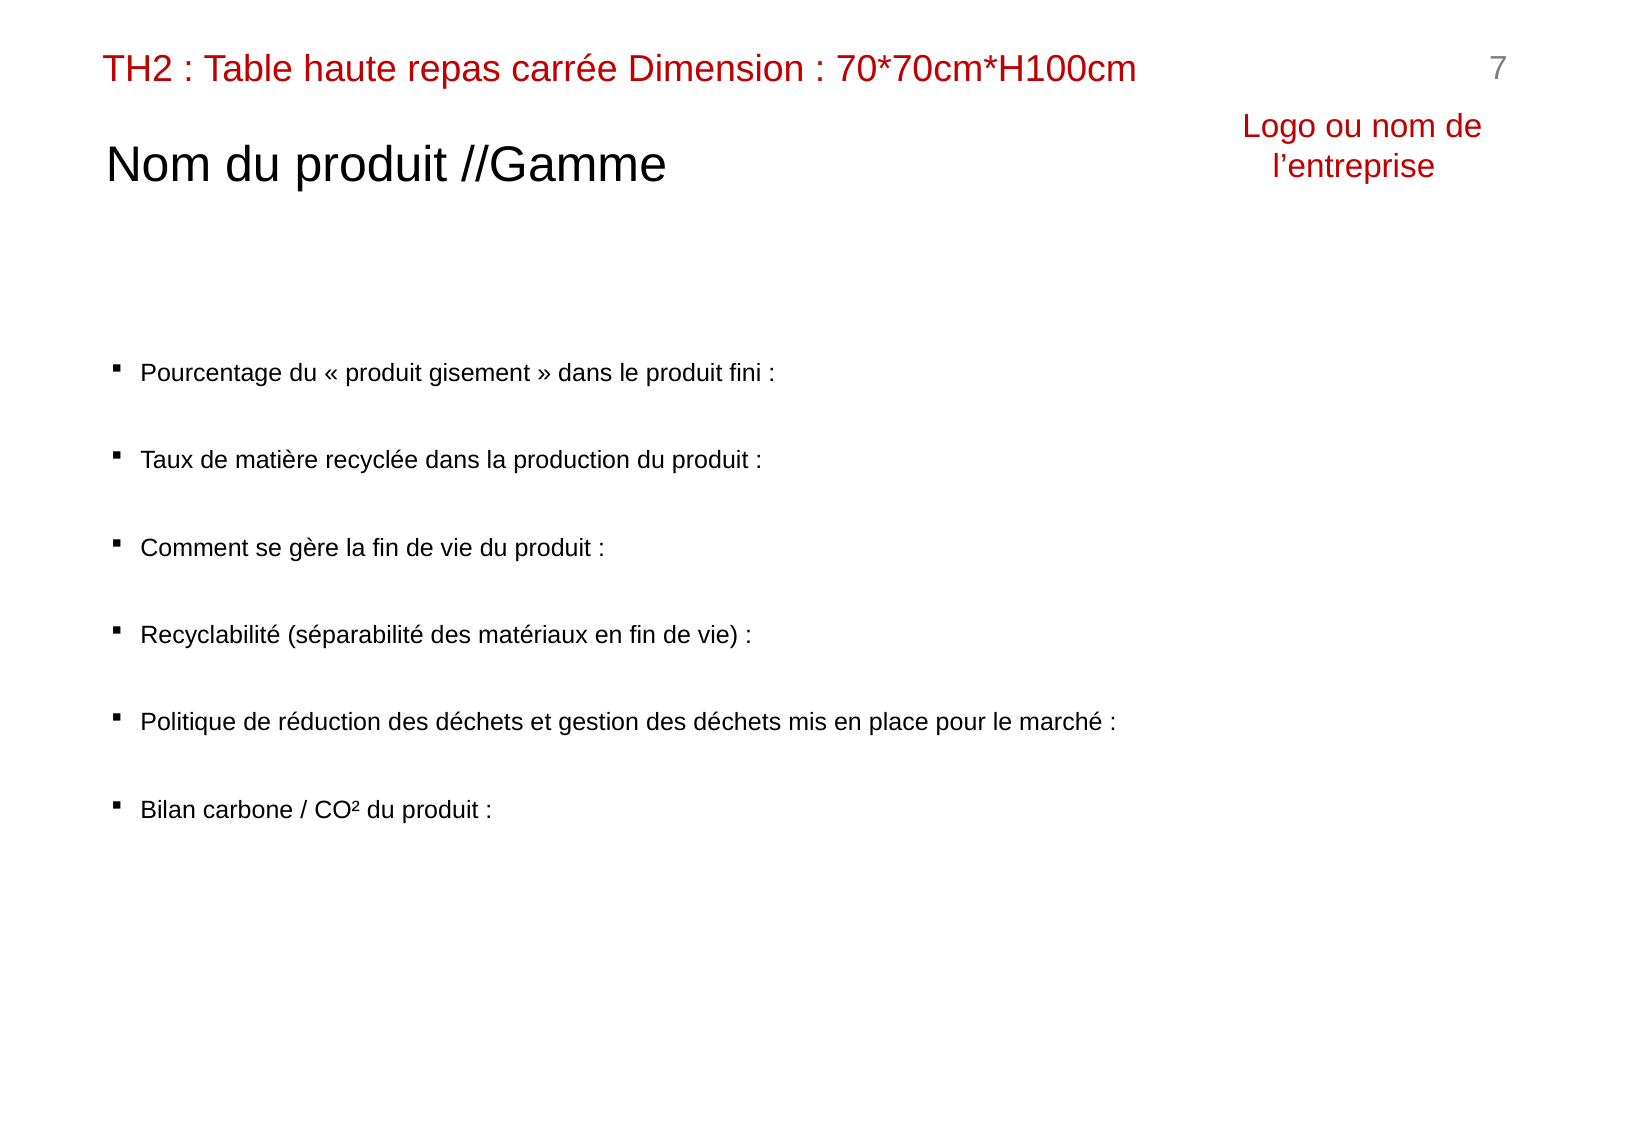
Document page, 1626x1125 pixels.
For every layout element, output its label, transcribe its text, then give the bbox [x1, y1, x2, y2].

slide_number 7 [1426, 19, 1523, 91]
text_box Logo ou nom de l’entreprise [1141, 91, 1567, 197]
title TH2 : Table haute repas carrée Dimension : 70*70cm*H100cm [102, 19, 1426, 109]
list Nom du produit //Gamme [91, 109, 1523, 215]
text_box Pourcentage du « produit gisement » dans le produit fini : Taux de matière recyclée dans la production du produit : Comment se gère la fin de vie du produit : Recyclabilité (séparabilité des matériaux en fin de vie) : Politique de réduction des déchets et gestion des déchets mis en place pour le marché : Bilan carbone / CO² du produit : [81, 304, 1333, 1067]
